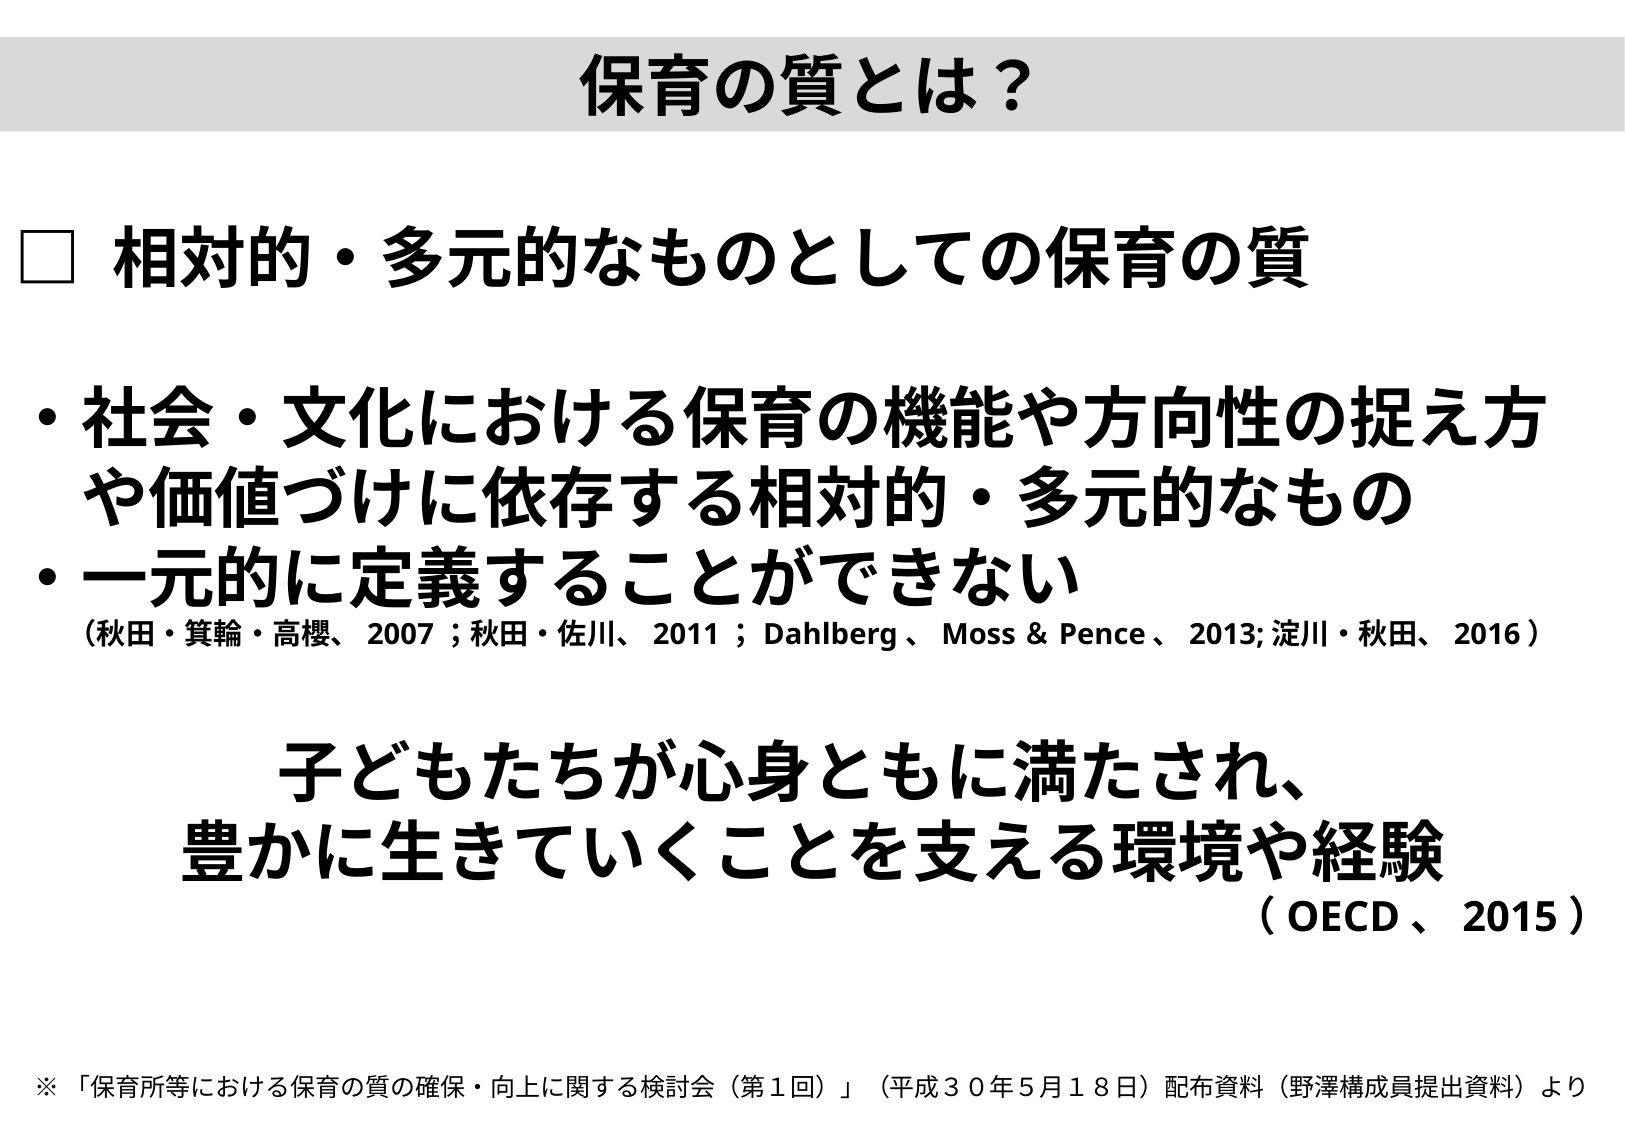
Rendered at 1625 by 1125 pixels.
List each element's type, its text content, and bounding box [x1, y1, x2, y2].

text_box □ 相対的・多元的なものとしての保育の質 ・社会・文化における保育の機能や方向性の捉え方 や価値づけに依存する相対的・多元的なもの ・一元的に定義することができない （秋田・箕輪・高櫻、2007；秋田・佐川、2011；Dahlberg、Moss＆Pence、2013;淀川・秋田、2016） 子どもたちが心身ともに満たされ、 豊かに生きていくことを支える環境や経験 （OECD、2015） [0, 208, 1625, 948]
text_box ※「保育所等における保育の質の確保・向上に関する検討会（第１回）」（平成３０年５月１８日）配布資料（野澤構成員提出資料）より [0, 1064, 1625, 1110]
text_box 保育の質とは？ [0, 36, 1625, 132]
